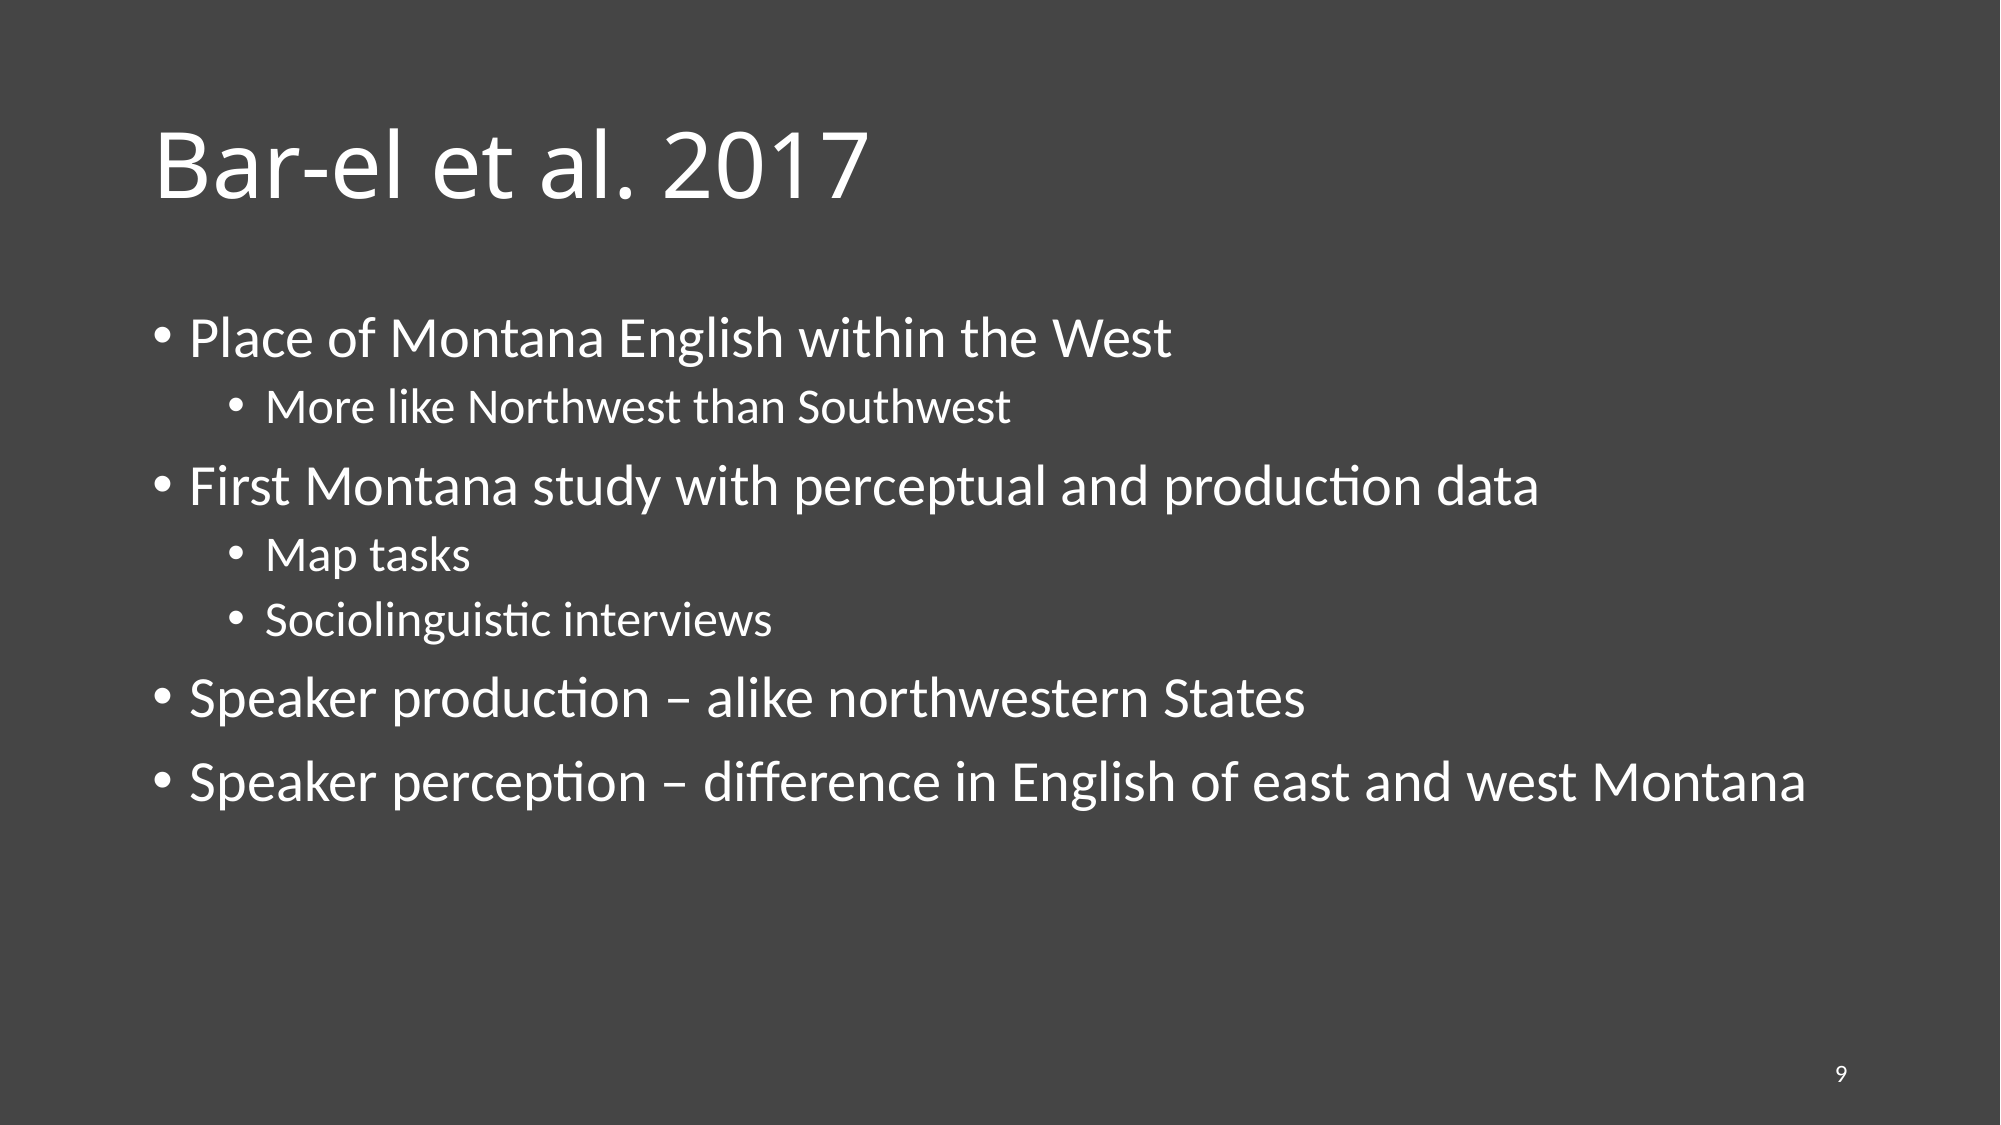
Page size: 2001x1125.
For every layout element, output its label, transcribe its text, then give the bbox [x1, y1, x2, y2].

list Place of Montana English within the West More like Northwest than Southwest First Montana study with perceptual and production data Map tasks Sociolinguistic interviews Speaker production – alike northwestern States Speaker perception – difference in English of east and west Montana [137, 299, 1863, 1014]
title Bar-el et al. 2017 [137, 59, 1863, 278]
slide_number 9 [1412, 1042, 1863, 1103]
